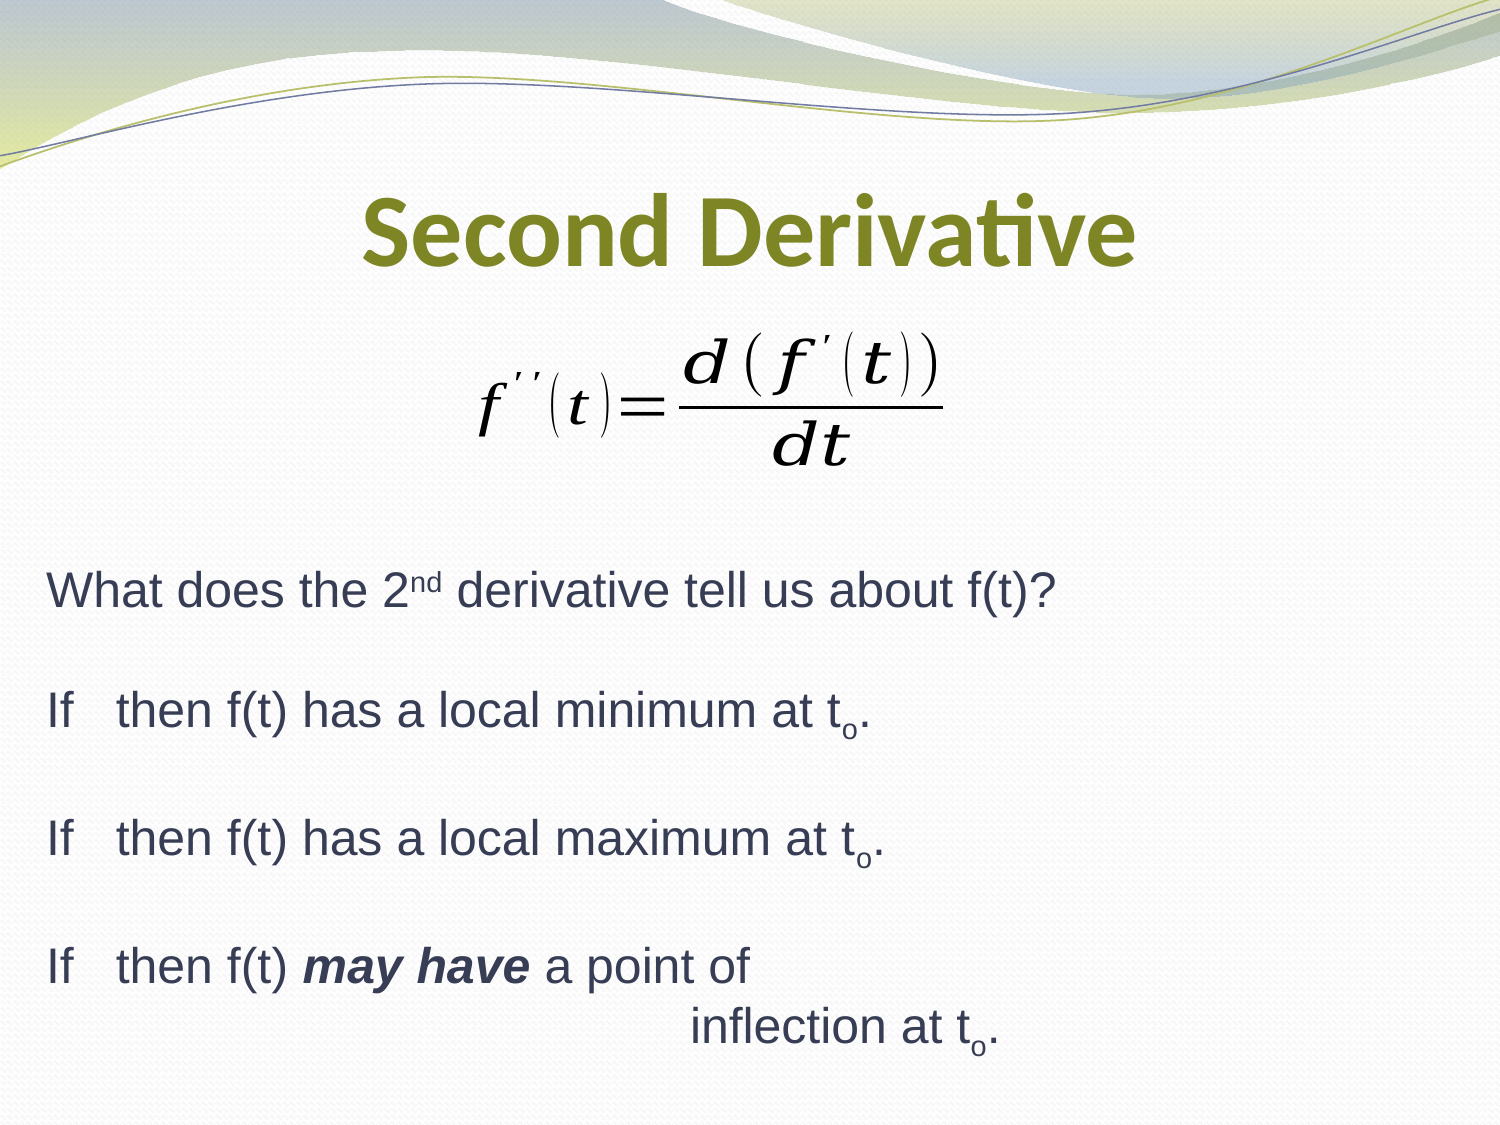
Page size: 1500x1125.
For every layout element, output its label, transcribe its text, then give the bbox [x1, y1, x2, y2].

title Second Derivative [75, 99, 1425, 221]
title Second Derivative [75, 222, 1425, 288]
text_box [0, 0, 1500, 75]
